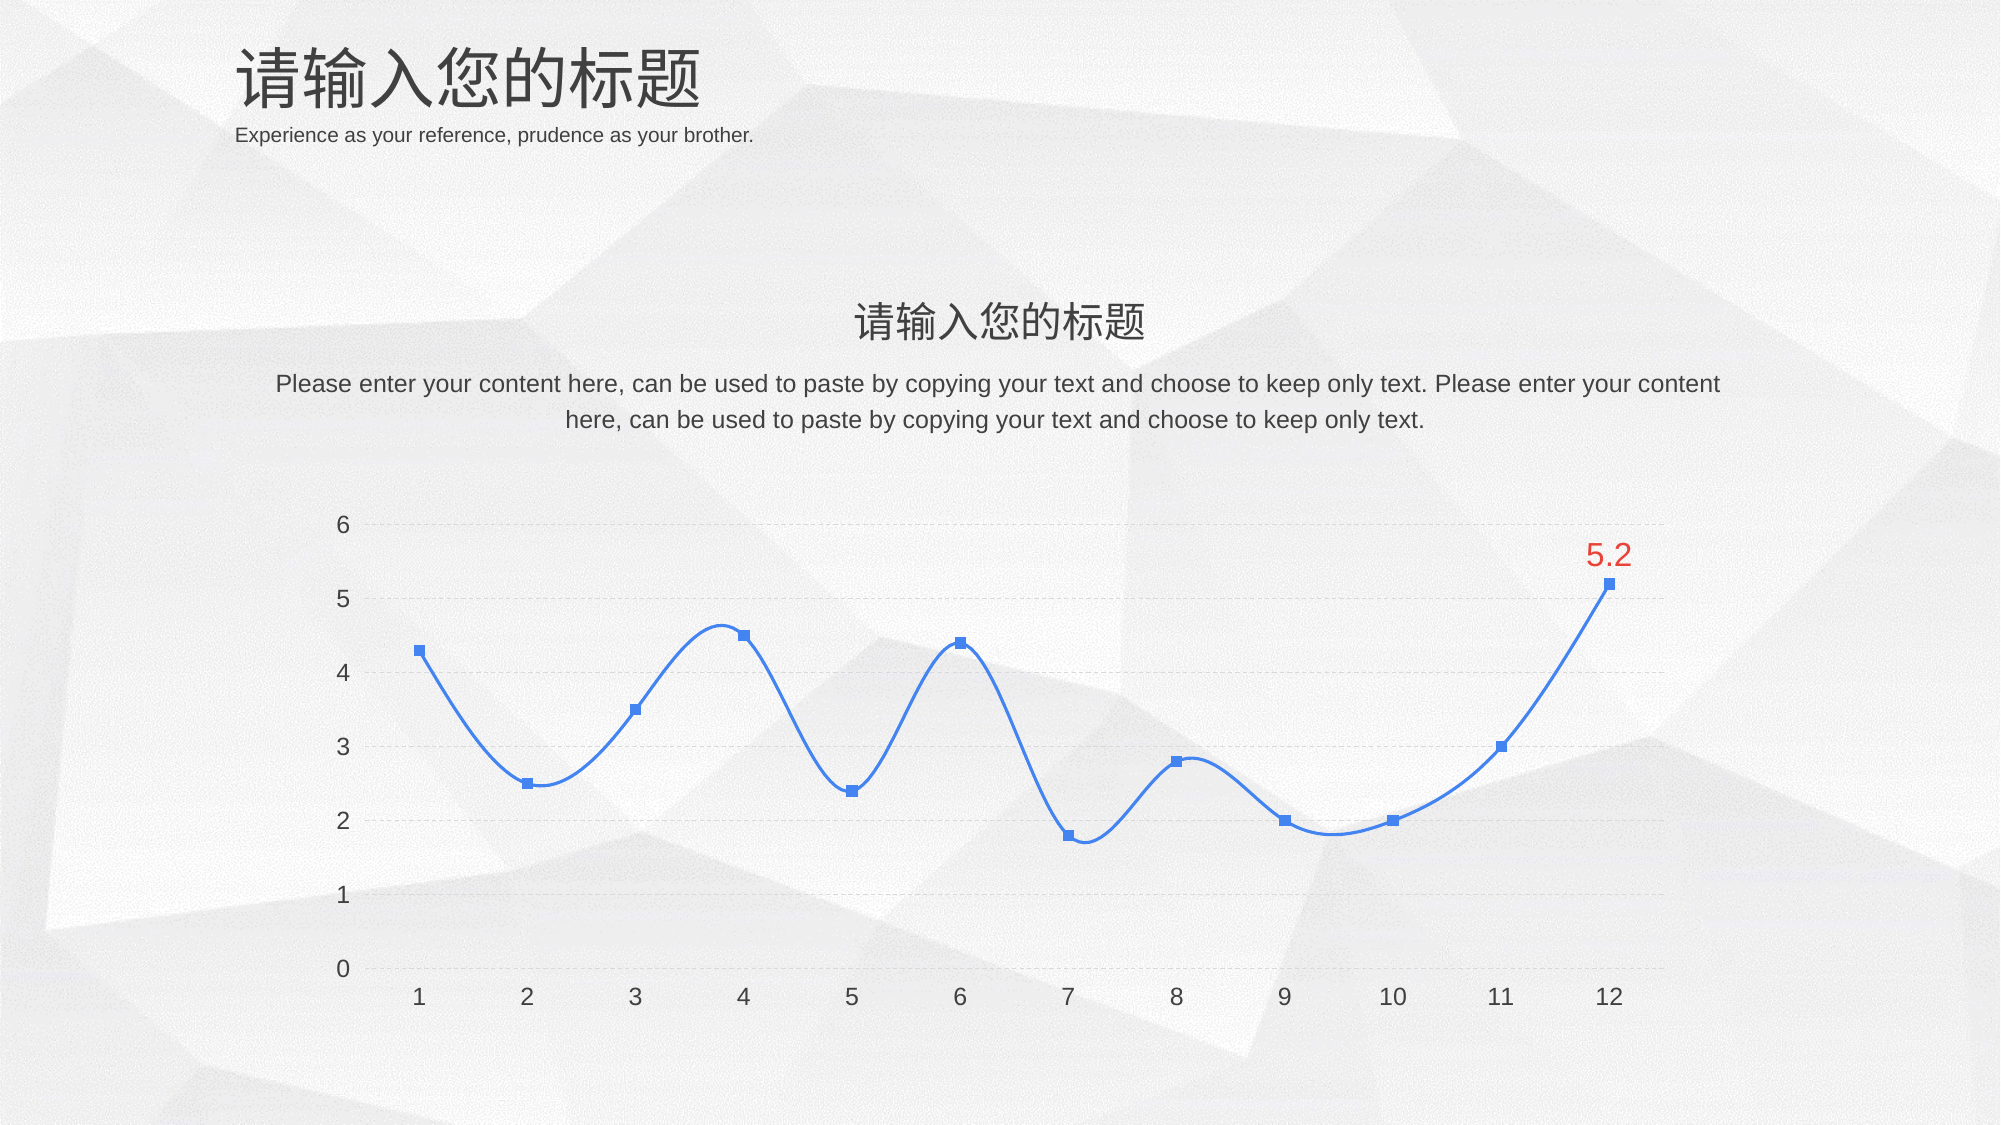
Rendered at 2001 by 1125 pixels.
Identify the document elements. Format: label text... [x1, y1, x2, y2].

chart [308, 500, 1692, 1021]
text_box Experience as your reference, prudence as your brother. [220, 108, 871, 154]
text_box 请输入您的标题 [220, 29, 748, 108]
text_box Please enter your content here, can be used to paste by copying your text and choose to keep only text. Please enter your content here, can be used to paste by copying your text and choose to keep only text. [237, 354, 1762, 441]
text_box 请输入您的标题 [747, 288, 1252, 354]
picture [0, 0, 2001, 1125]
